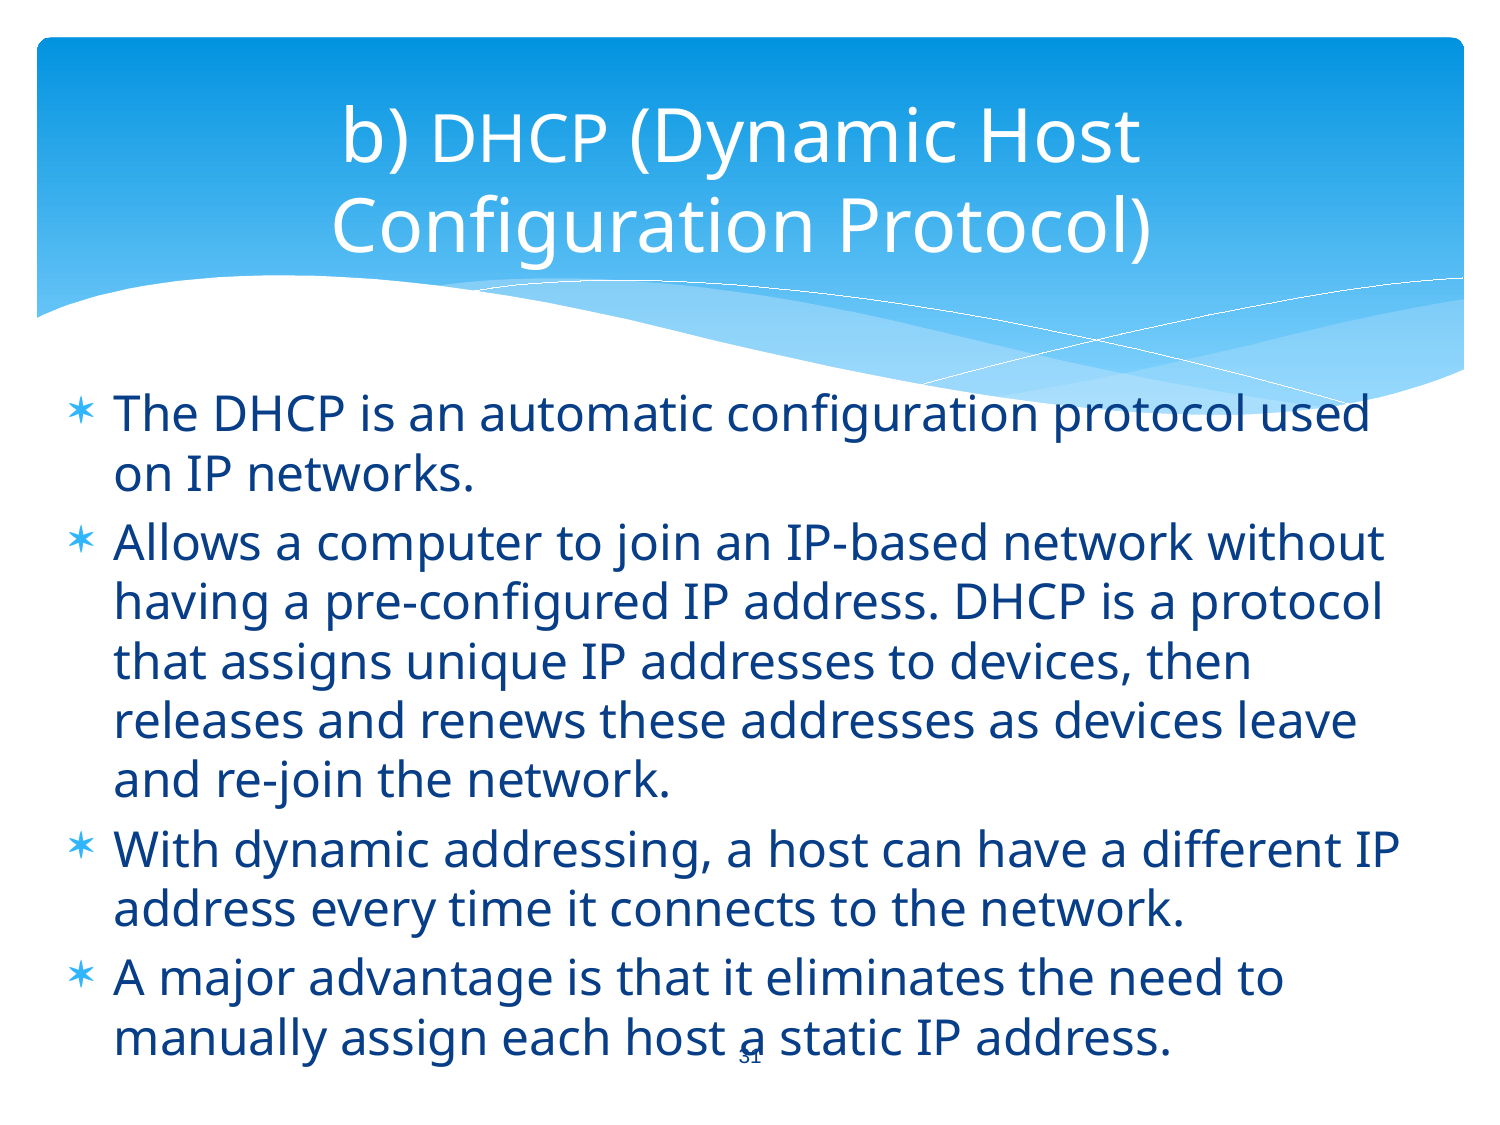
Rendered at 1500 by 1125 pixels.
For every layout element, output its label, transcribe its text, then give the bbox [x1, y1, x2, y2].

title b) DHCP (Dynamic Host Configuration Protocol) [75, 87, 1409, 269]
slide_number 31 [654, 1025, 846, 1086]
list The DHCP is an automatic configuration protocol used on IP networks. Allows a computer to join an IP-based network without having a pre-configured IP address. DHCP is a protocol that assigns unique IP addresses to devices, then releases and renews these addresses as devices leave and re-join the network. With dynamic addressing, a host can have a different IP address every time it connects to the network. A major advantage is that it eliminates the need to manually assign each host a static IP address. [54, 374, 1450, 1075]
